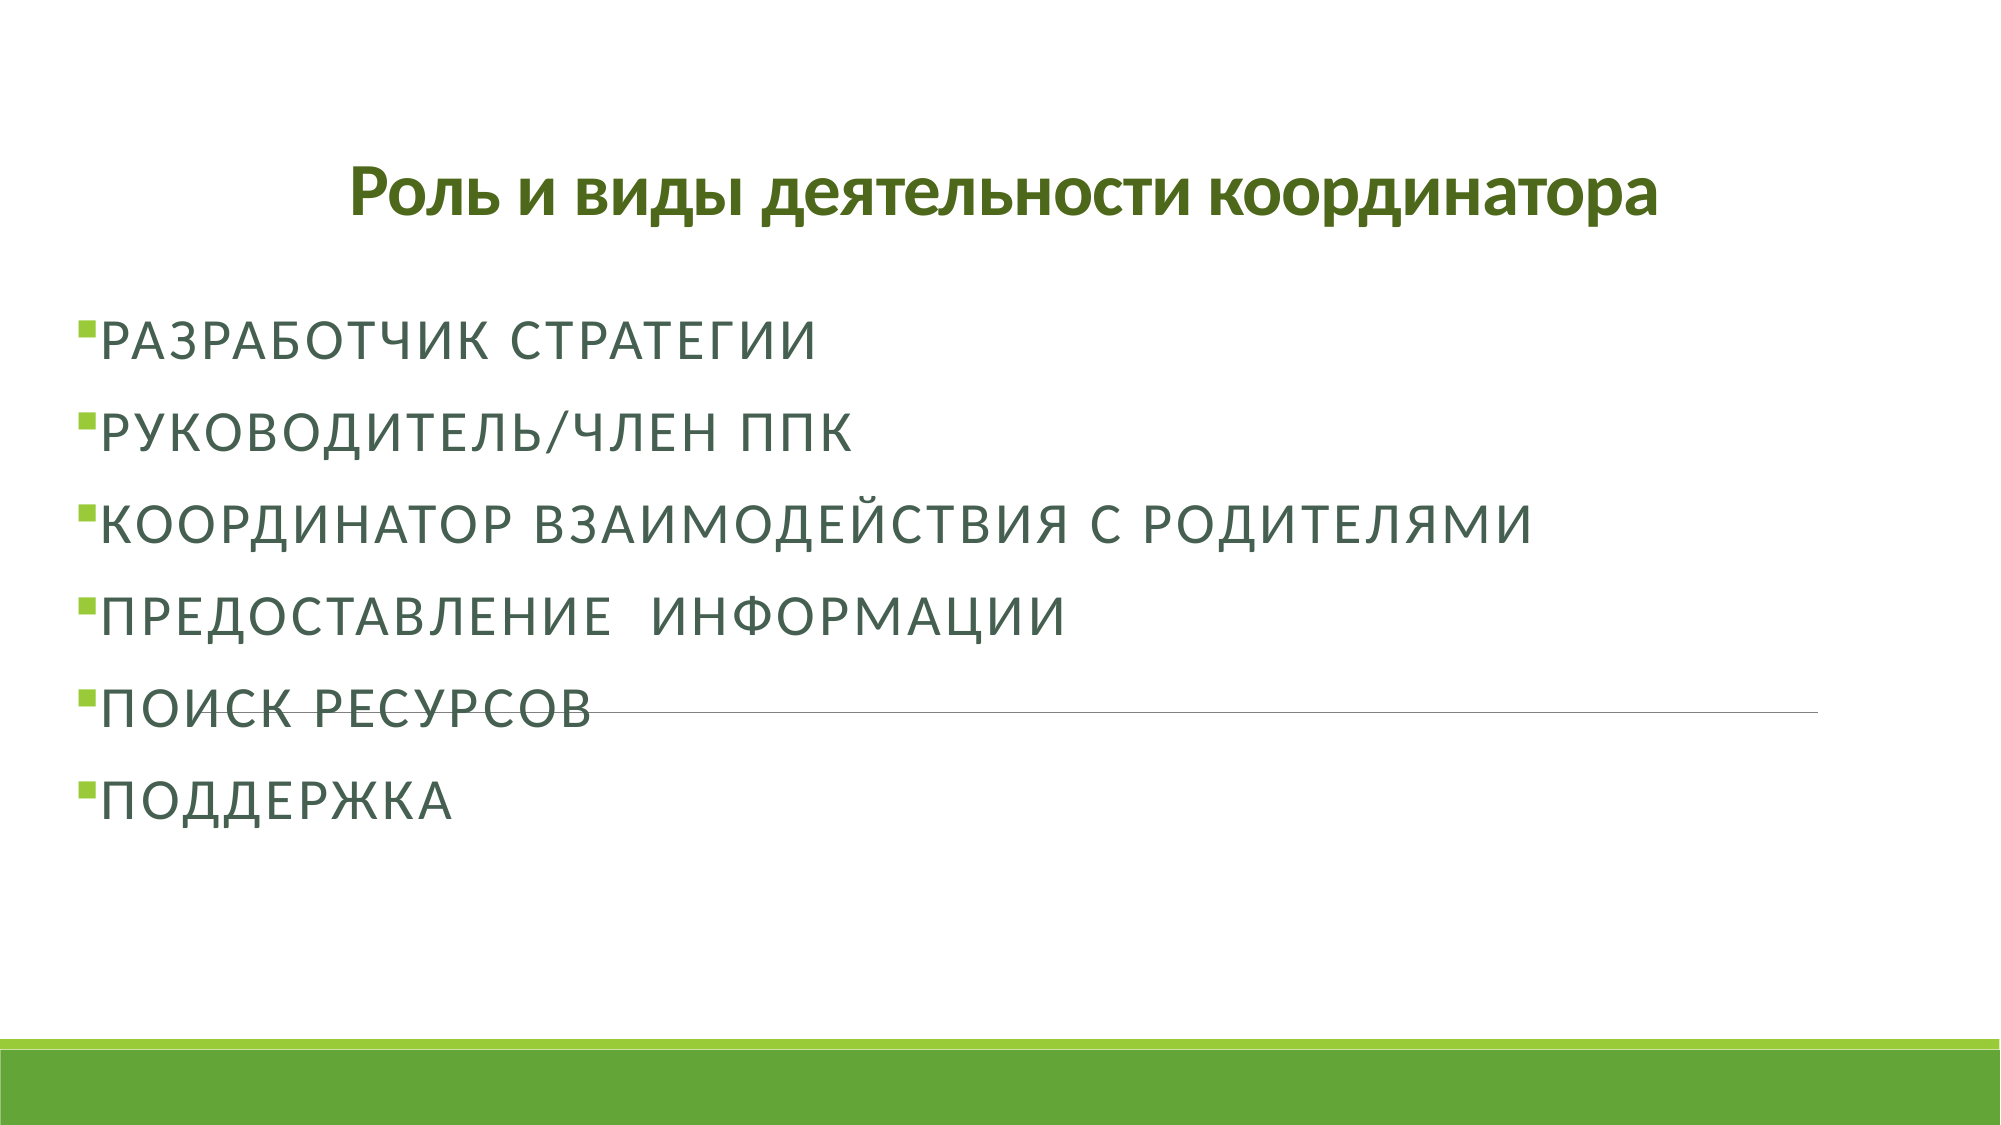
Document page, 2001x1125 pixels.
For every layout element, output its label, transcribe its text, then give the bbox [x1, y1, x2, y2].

list Разработчик стратегии Руководитель/член ППк Координатор взаимодействия с родителями Предоставление информации Поиск ресурсов Поддержка [58, 301, 1831, 962]
title Роль и виды деятельности координатора [179, 47, 1830, 301]
